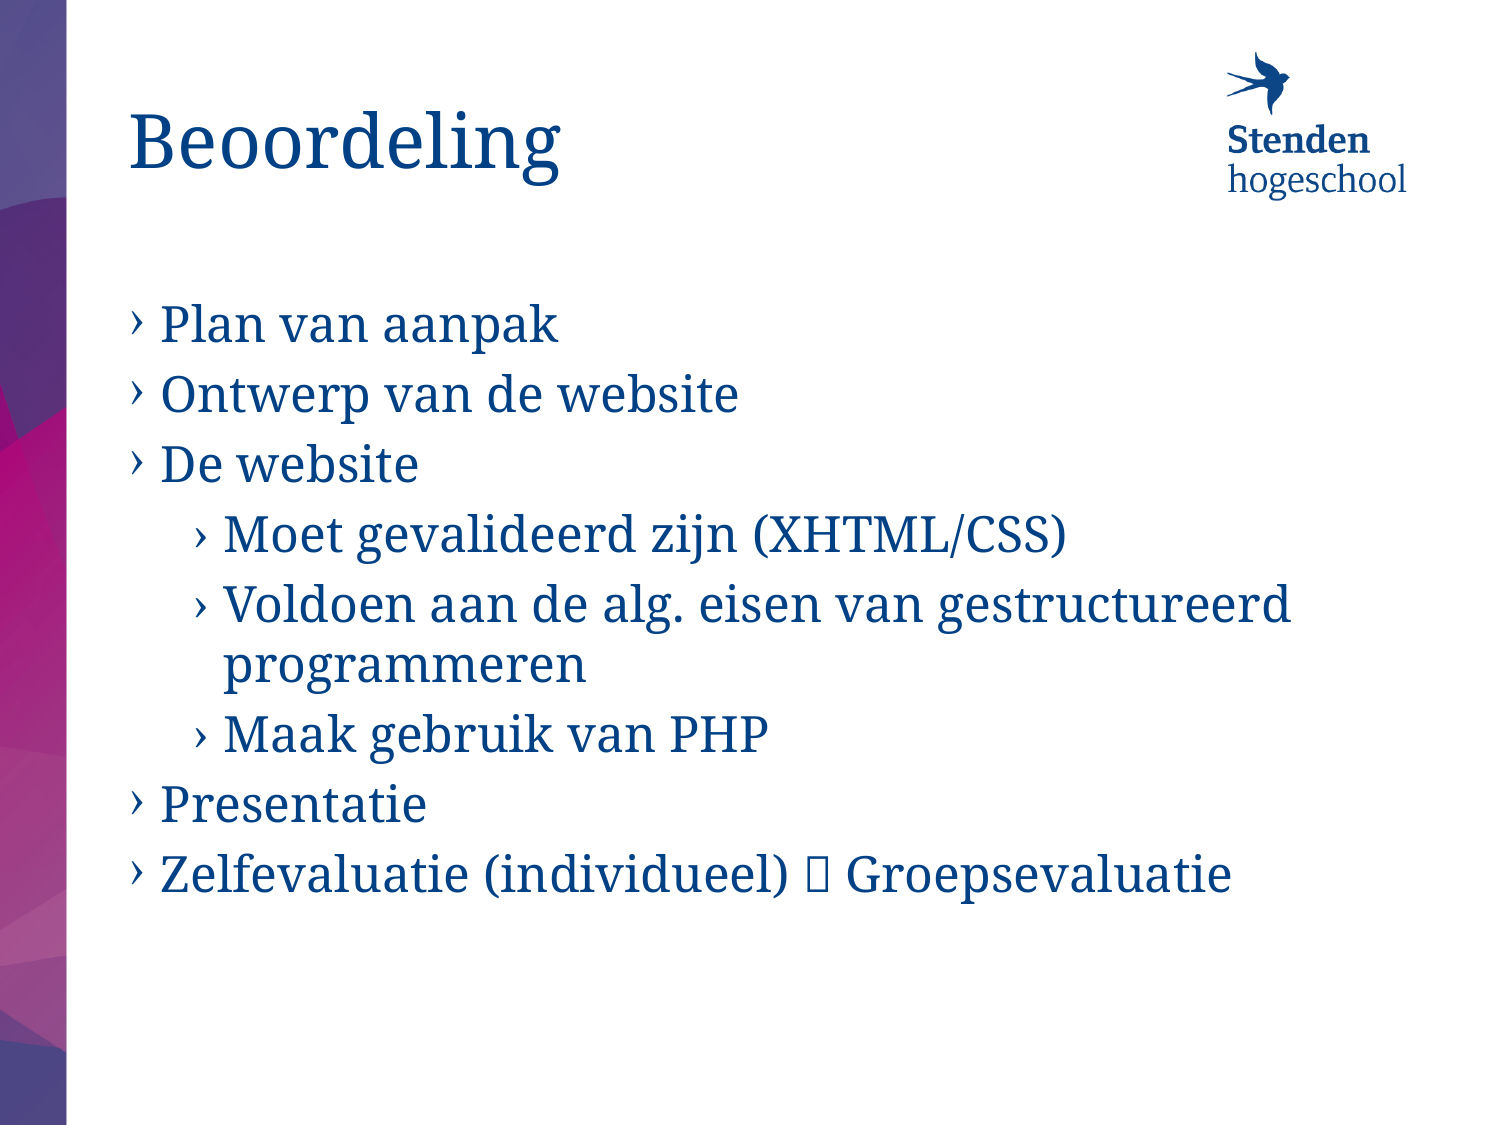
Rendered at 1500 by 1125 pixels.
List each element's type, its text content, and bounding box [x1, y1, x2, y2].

list Plan van aanpak Ontwerp van de website De website Moet gevalideerd zijn (XHTML/CSS) Voldoen aan de alg. eisen van gestructureerd programmeren Maak gebruik van PHP Presentatie Zelfevaluatie (individueel)  Groepsevaluatie [128, 292, 1417, 931]
picture [0, 0, 1500, 1125]
title Beoordeling [128, 93, 1417, 202]
